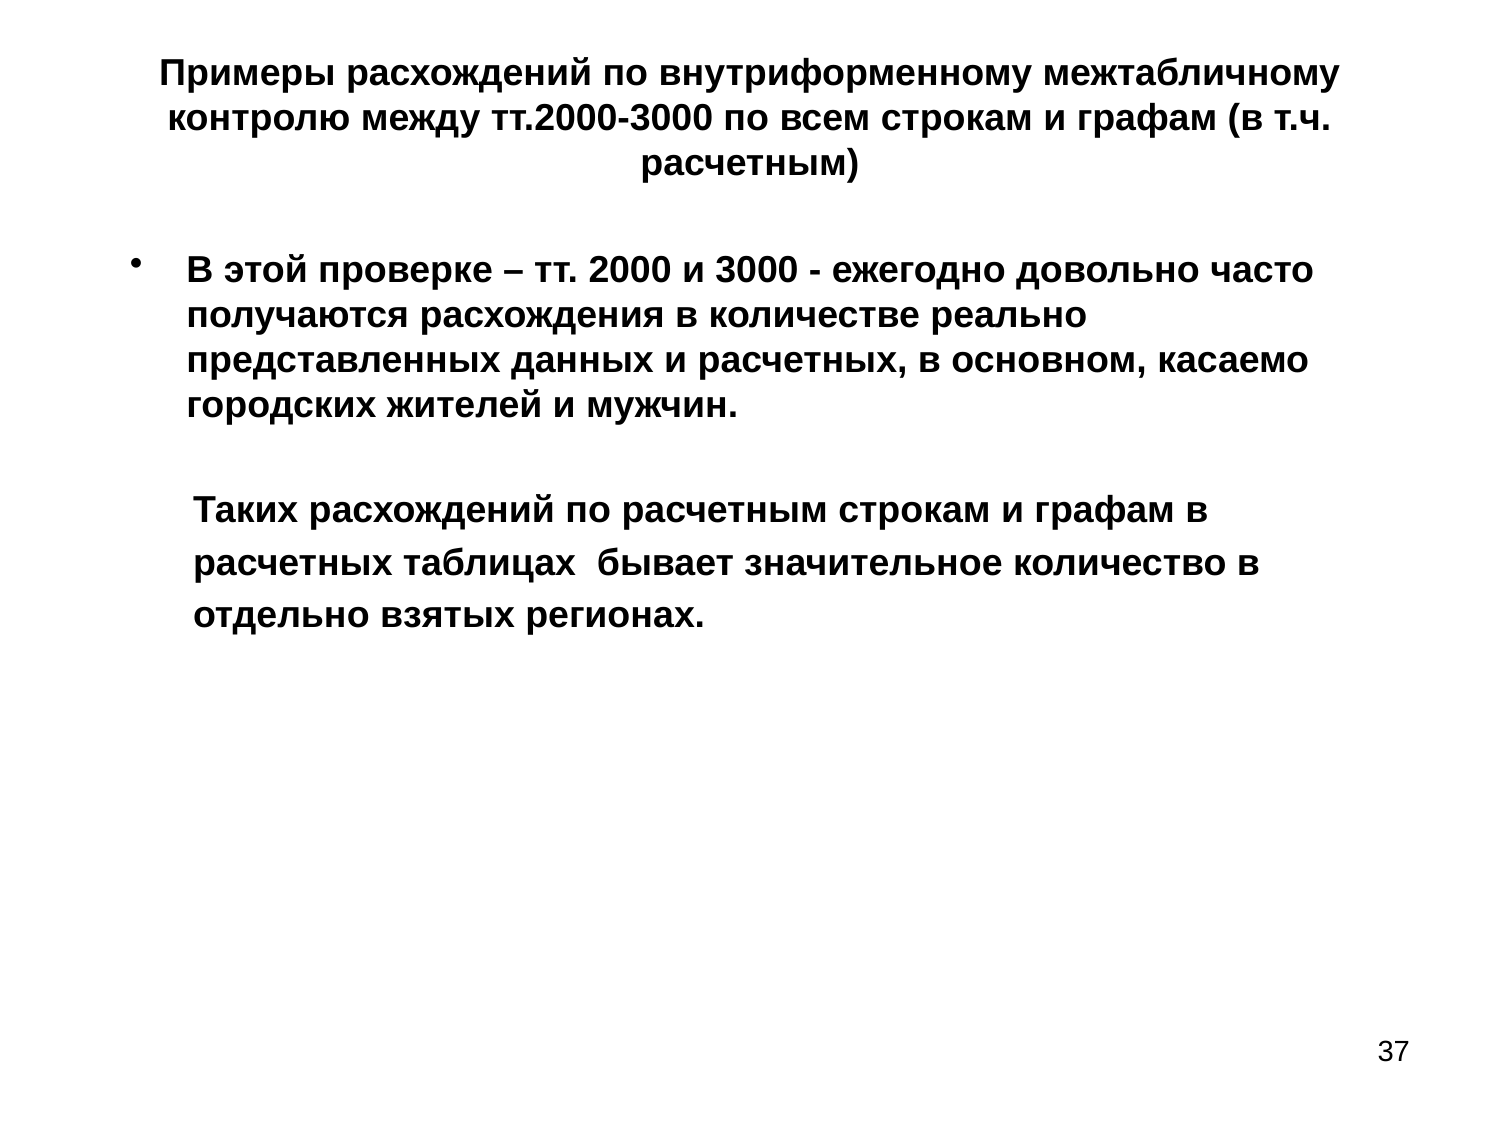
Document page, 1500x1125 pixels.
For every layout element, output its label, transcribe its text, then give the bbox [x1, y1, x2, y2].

title Примеры расхождений по внутриформенному межтабличному контролю между тт.2000-3000 по всем строкам и графам (в т.ч. расчетным) [74, 44, 1426, 187]
list В этой проверке – тт. 2000 и 3000 - ежегодно довольно часто получаются расхождения в количестве реально представленных данных и расчетных, в основном, касаемо городских жителей и мужчин. Таких расхождений по расчетным строкам и графам в расчетных таблицах бывает значительное количество в отдельно взятых регионах. [114, 237, 1371, 977]
slide_number 37 [1074, 1024, 1425, 1103]
